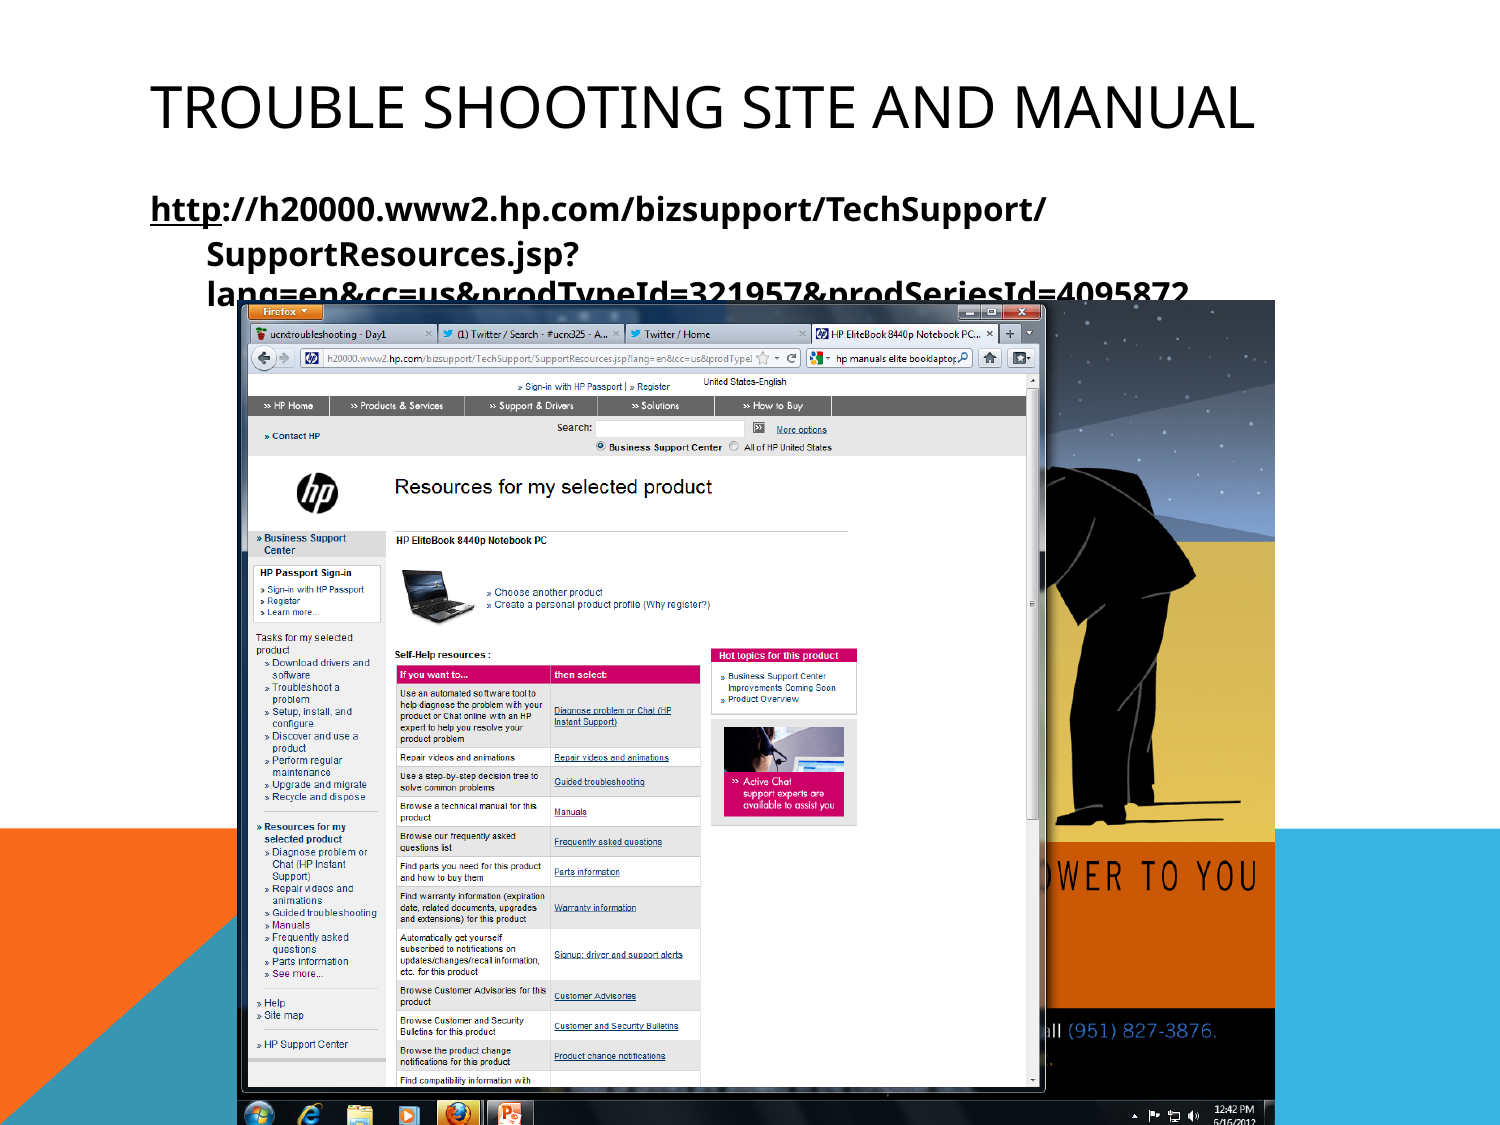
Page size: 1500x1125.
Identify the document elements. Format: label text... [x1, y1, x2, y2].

title Trouble shooting site and manual [135, 60, 1369, 150]
picture [237, 300, 1276, 1125]
list http://h20000.www2.hp.com/bizsupport/TechSupport/SupportResources.jsp?lang=en&cc=us&prodTypeId=321957&prodSeriesId=4095872 [135, 180, 1369, 768]
